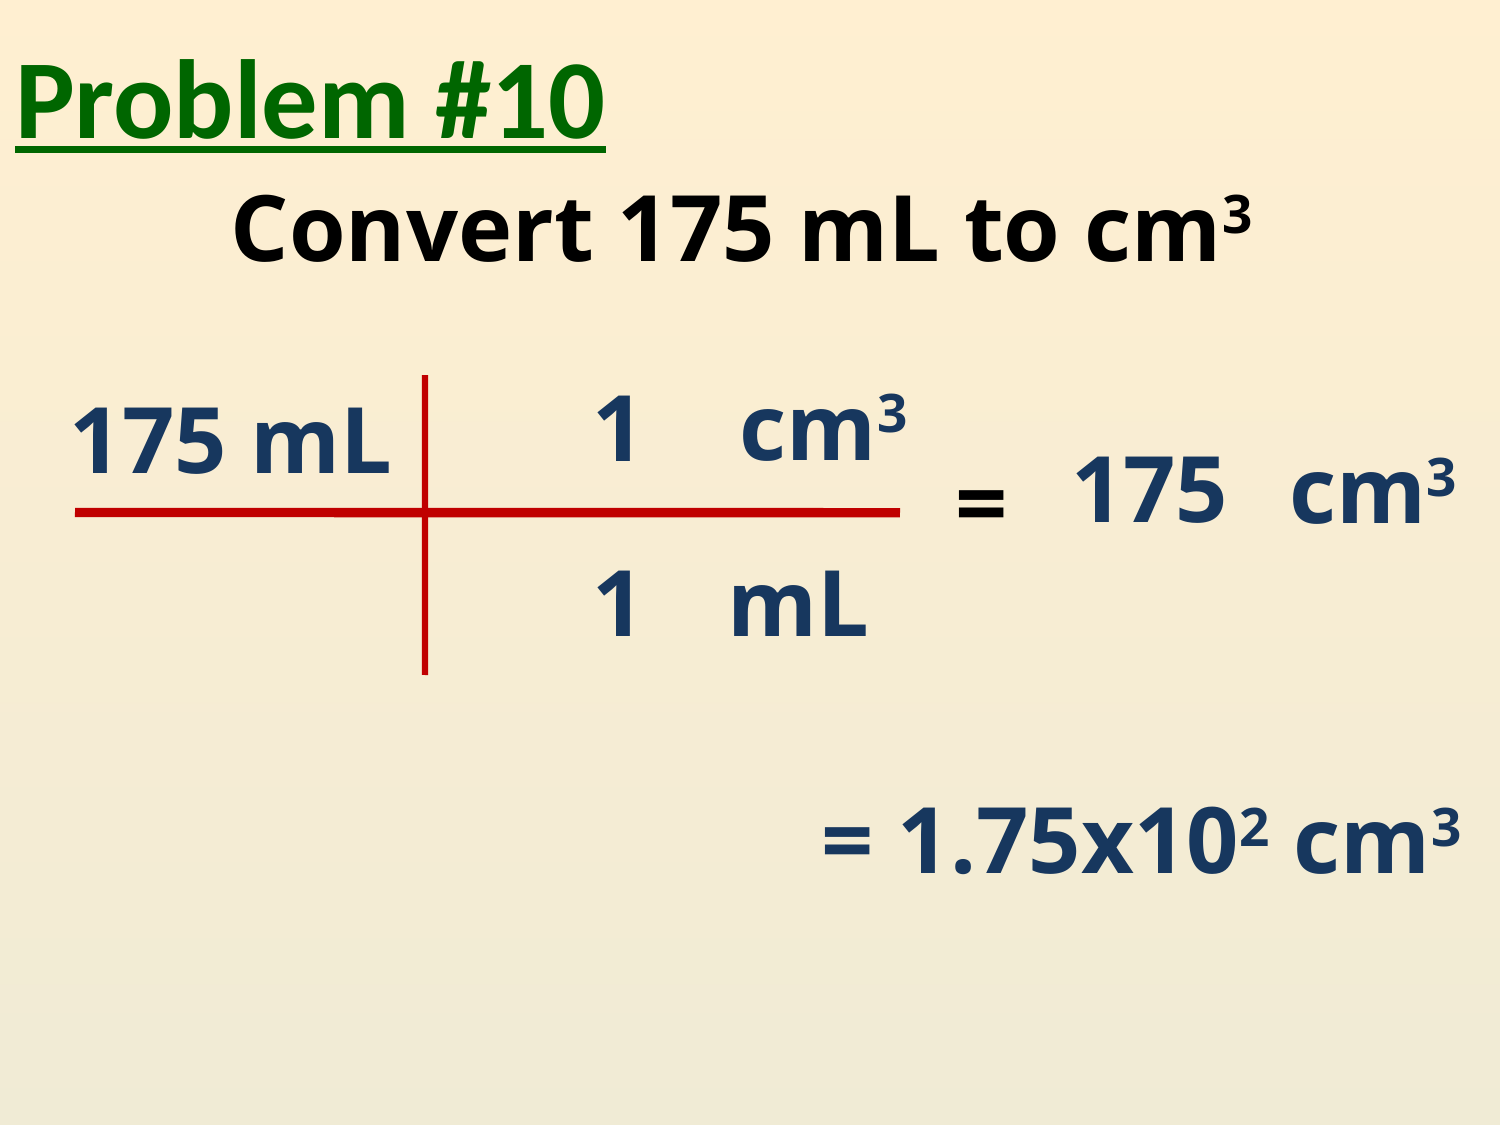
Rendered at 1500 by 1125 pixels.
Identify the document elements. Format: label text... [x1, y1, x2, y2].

text_box = 1.75x102 cm3 [806, 774, 1477, 900]
text_box 1 [577, 362, 660, 488]
text_box mL [712, 537, 1000, 663]
text_box cm3 [725, 361, 1050, 486]
text_box 175 mL [55, 374, 408, 500]
text_box 175 [1056, 423, 1244, 549]
title Problem #10 [0, 0, 1350, 188]
text_box = [940, 486, 1023, 563]
text_box cm3 [1274, 424, 1500, 550]
text_box 1 [577, 537, 661, 663]
text_box Convert 175 mL to cm3 [216, 162, 1268, 288]
